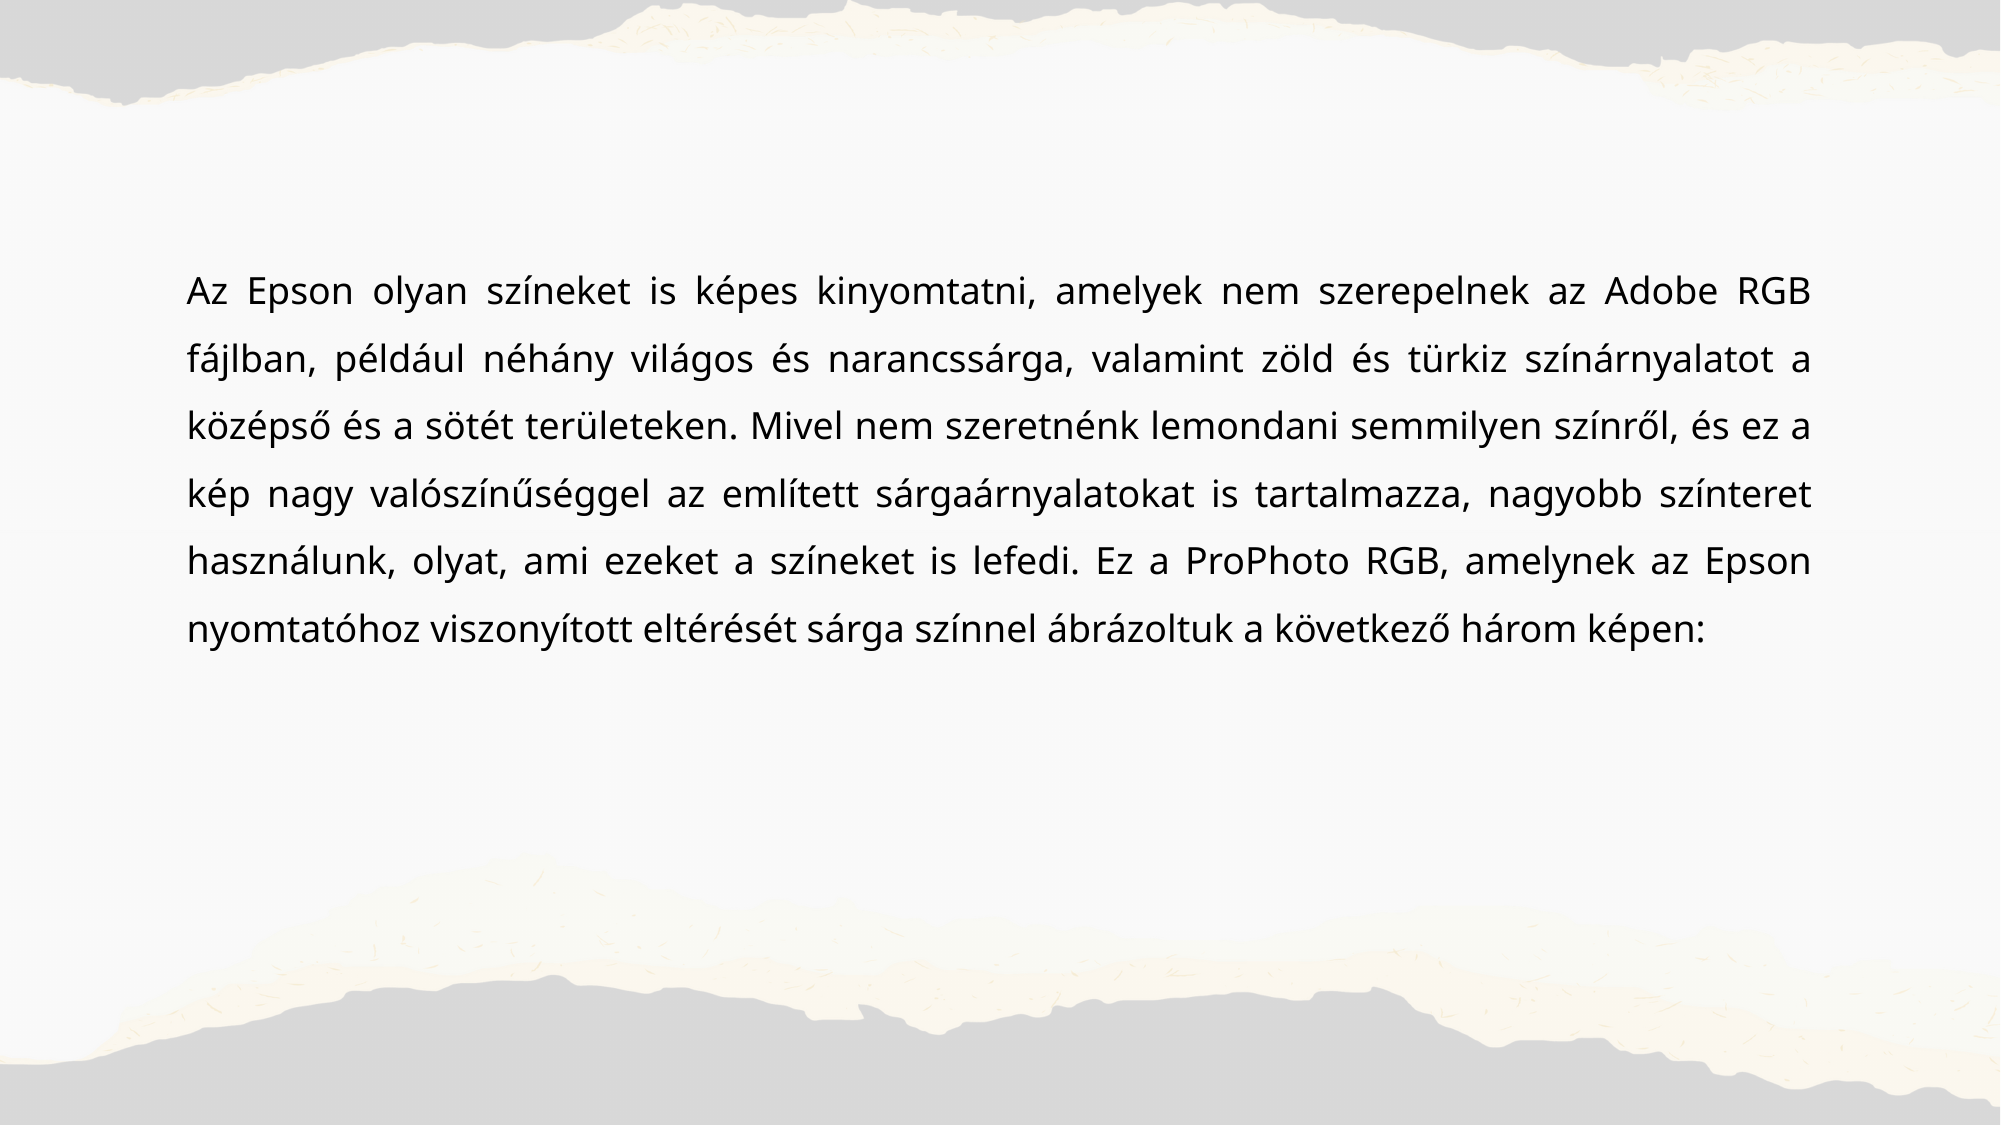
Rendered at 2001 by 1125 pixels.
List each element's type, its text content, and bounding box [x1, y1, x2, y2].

picture [0, 0, 2001, 1125]
text_box Az Epson olyan színeket is képes kinyomtatni, amelyek nem szerepelnek az Adobe RGB fájlban, például néhány világos és narancssárga, valamint zöld és türkiz színárnyalatot a középső és a sötét területeken. Mivel nem szeretnénk lemondani semmilyen színről, és ez a kép nagy valószínűséggel az említett sárgaárnyalatokat is tartalmazza, nagyobb színteret használunk, olyat, ami ezeket a színeket is lefedi. Ez a ProPhoto RGB, amelynek az Epson nyomtatóhoz viszonyított eltérését sárga színnel ábrázoltuk a következő három képen: [171, 237, 1829, 657]
